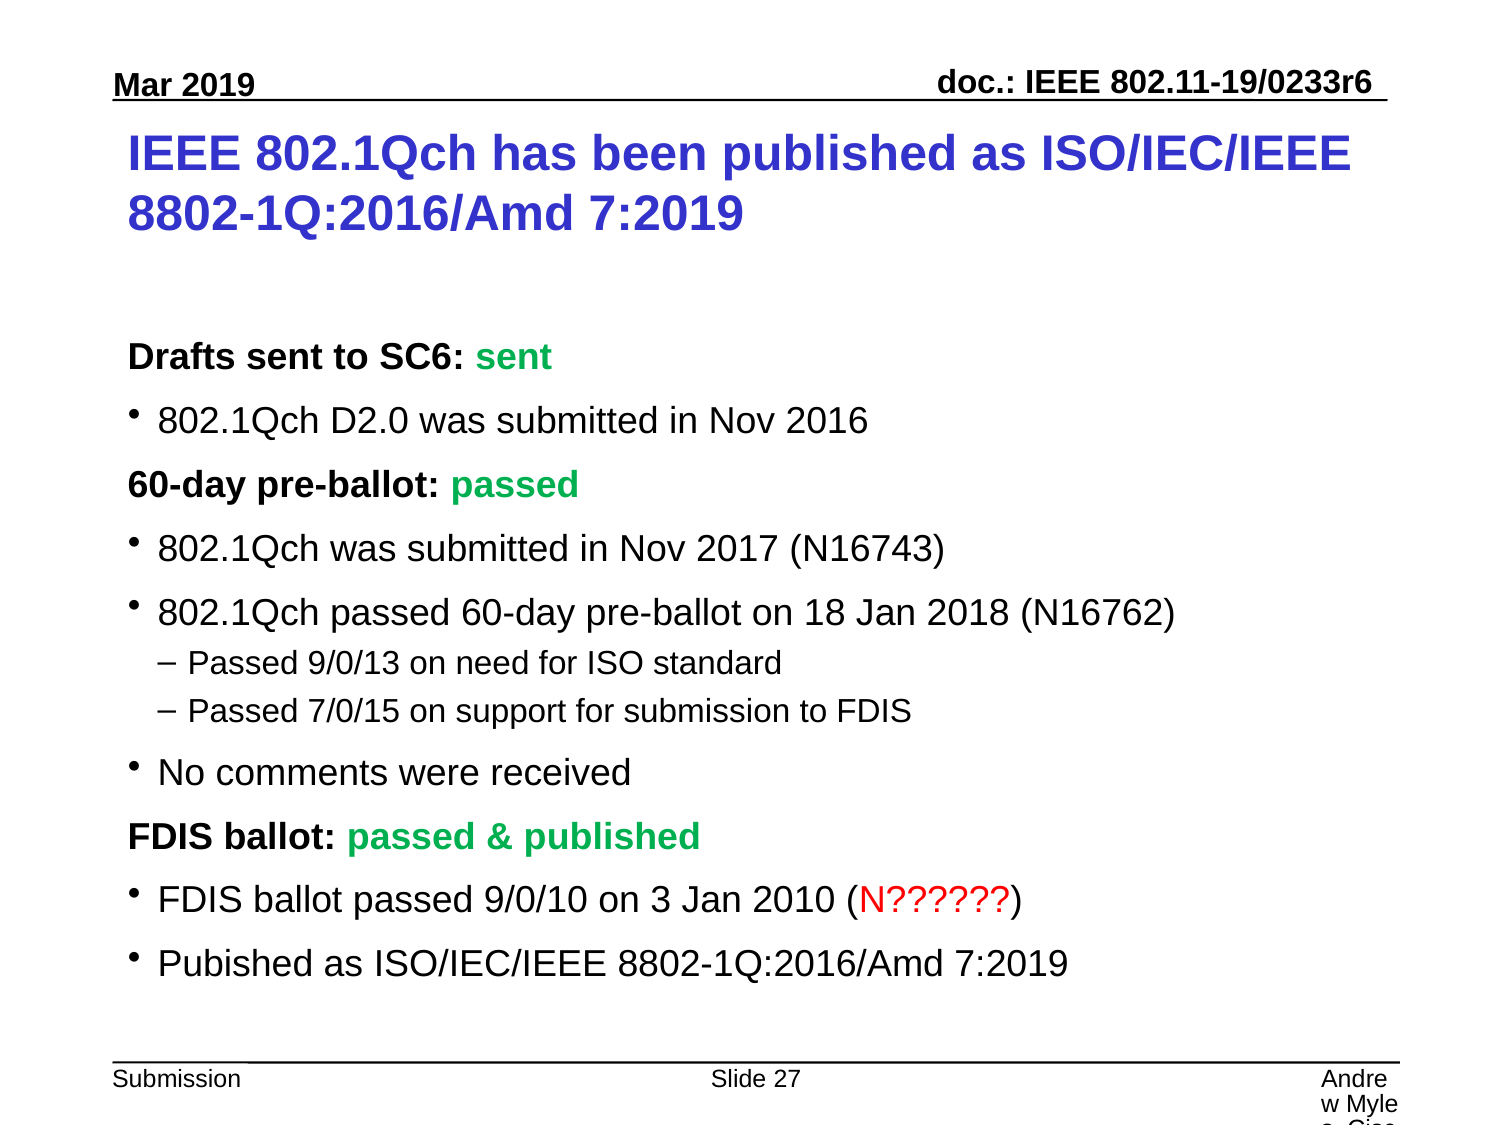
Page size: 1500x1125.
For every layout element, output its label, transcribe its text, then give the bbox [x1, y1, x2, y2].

title IEEE 802.1Qch has been published as ISO/IEC/IEEE 8802-1Q:2016/Amd 7:2019 [112, 112, 1388, 288]
footer Andrew Myles, Cisco [1320, 1061, 1402, 1093]
slide_number Slide 27 [709, 1061, 803, 1093]
list Drafts sent to SC6: sent 802.1Qch D2.0 was submitted in Nov 2016 60-day pre-ballot: passed 802.1Qch was submitted in Nov 2017 (N16743) 802.1Qch passed 60-day pre-ballot on 18 Jan 2018 (N16762) Passed 9/0/13 on need for ISO standard Passed 7/0/15 on support for submission to FDIS No comments were received FDIS ballot: passed & published FDIS ballot passed 9/0/10 on 3 Jan 2010 (N??????) Pubished as ISO/IEC/IEEE 8802-1Q:2016/Amd 7:2019 [112, 324, 1388, 1000]
